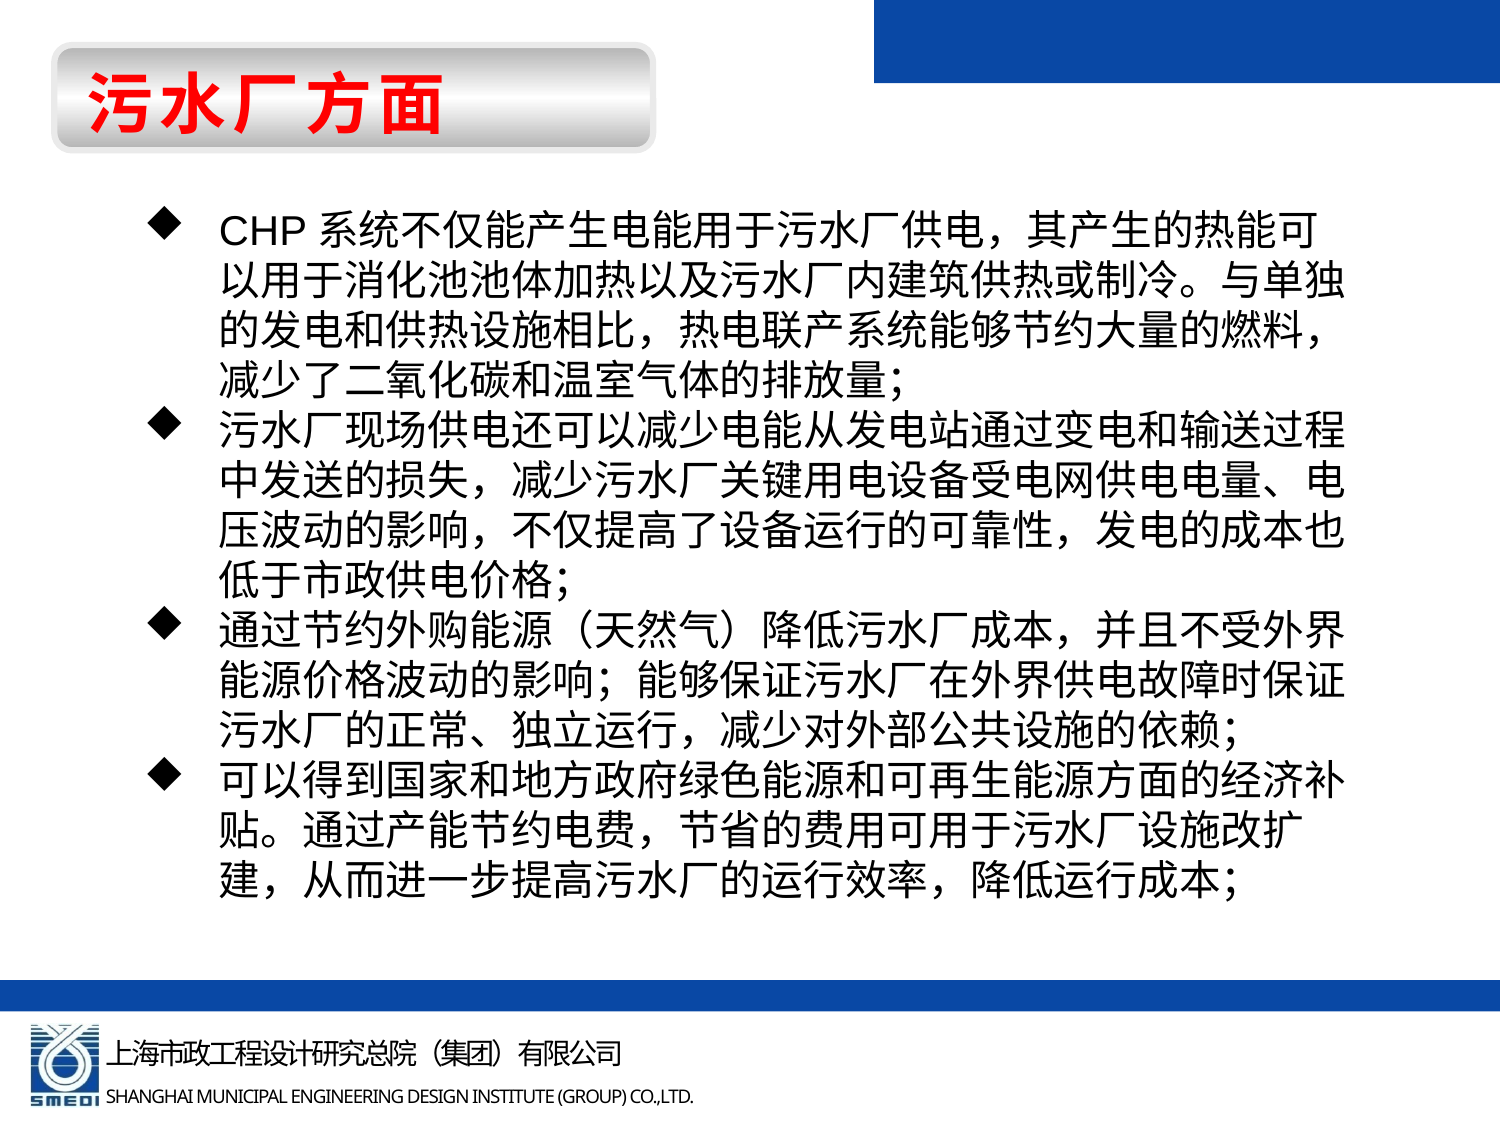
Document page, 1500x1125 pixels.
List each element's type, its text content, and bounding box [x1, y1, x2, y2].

picture [30, 1023, 100, 1108]
text_box [54, 45, 654, 151]
text_box CHP系统不仅能产生电能用于污水厂供电，其产生的热能可以用于消化池池体加热以及污水厂内建筑供热或制冷。与单独的发电和供热设施相比，热电联产系统能够节约大量的燃料，减少了二氧化碳和温室气体的排放量； 污水厂现场供电还可以减少电能从发电站通过变电和输送过程中发送的损失，减少污水厂关键用电设备受电网供电电量、电压波动的影响，不仅提高了设备运行的可靠性，发电的成本也低于市政供电价格； 通过节约外购能源（天然气）降低污水厂成本，并且不受外界能源价格波动的影响；能够保证污水厂在外界供电故障时保证污水厂的正常、独立运行，减少对外部公共设施的依赖； 可以得到国家和地方政府绿色能源和可再生能源方面的经济补贴。通过产能节约电费，节省的费用可用于污水厂设施改扩建，从而进一步提高污水厂的运行效率，降低运行成本； [129, 196, 1373, 912]
text_box 污水厂方面 [72, 54, 636, 149]
